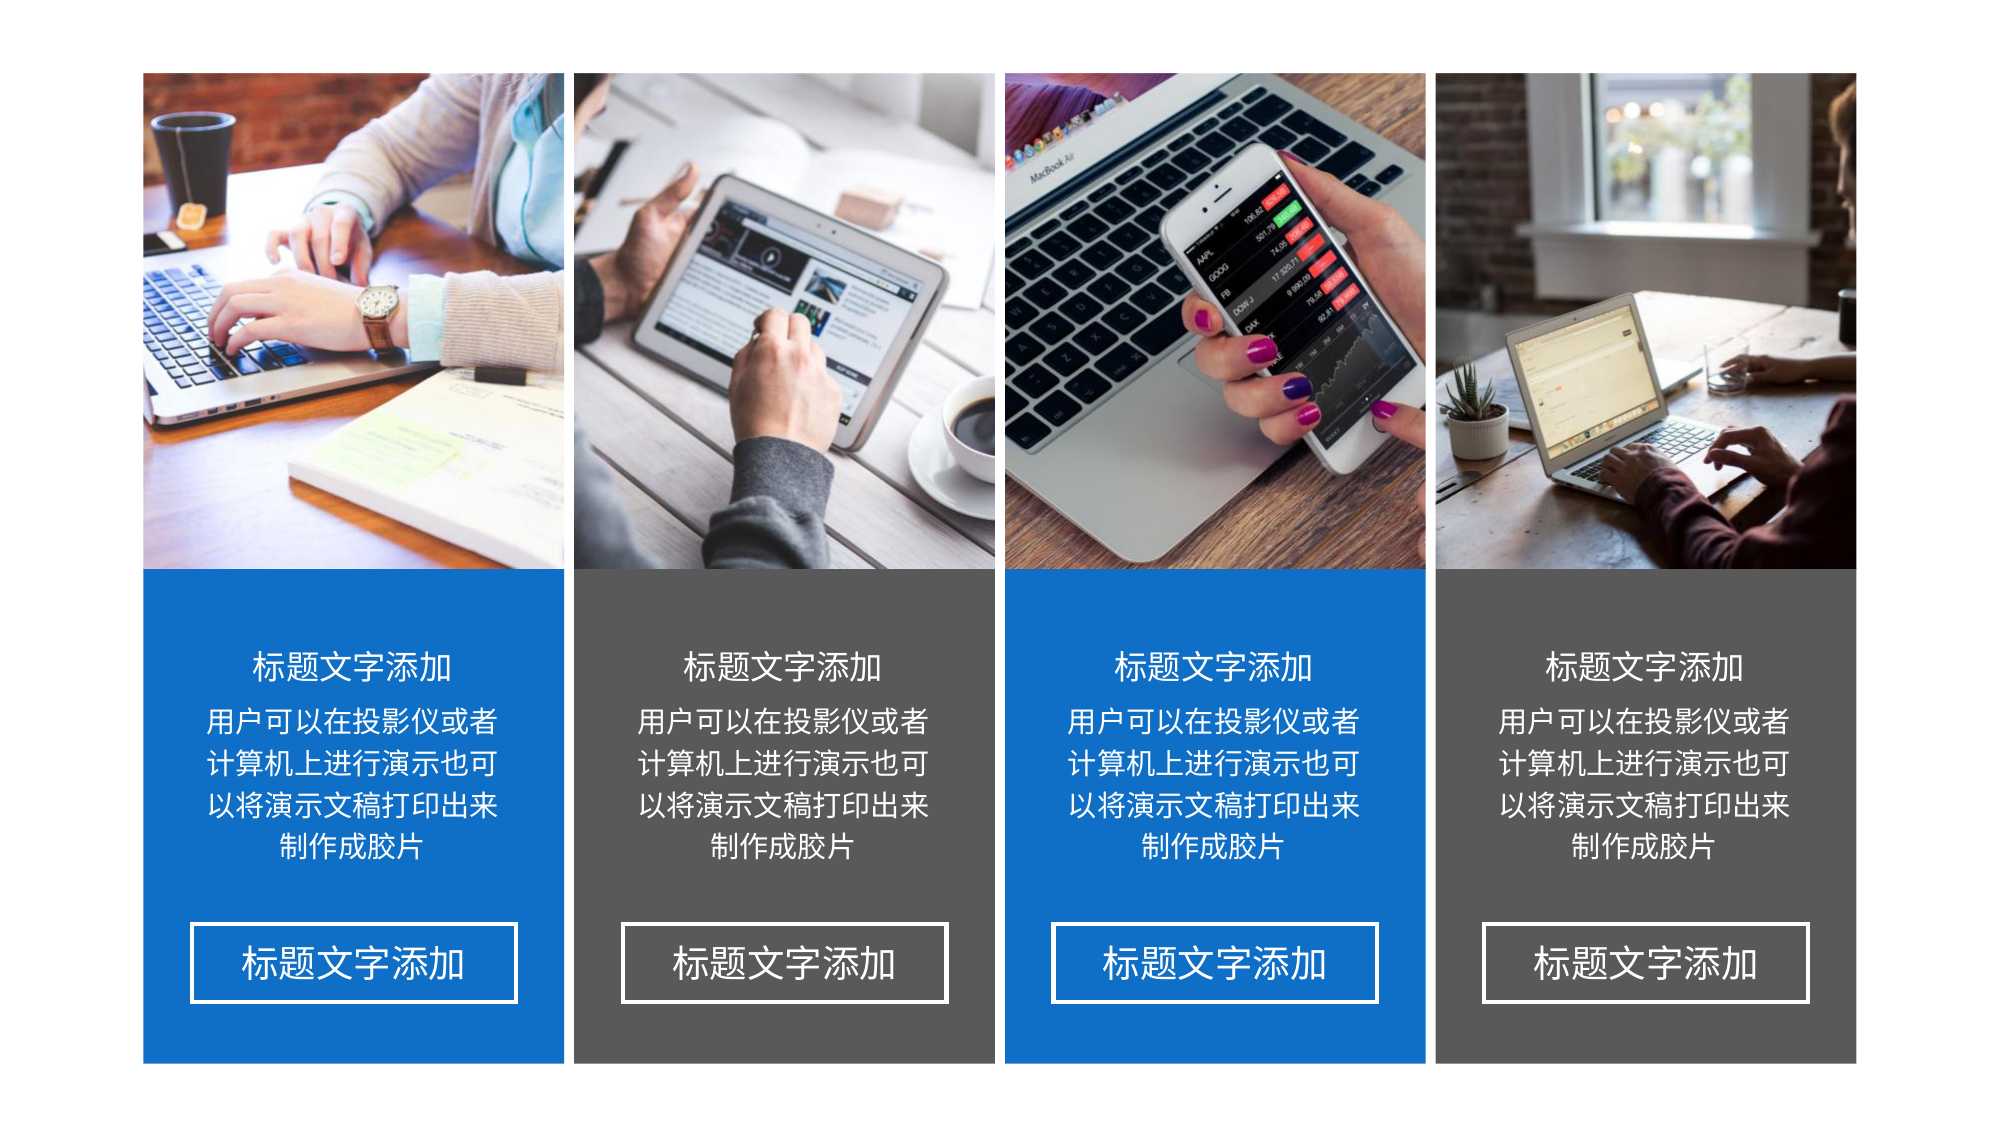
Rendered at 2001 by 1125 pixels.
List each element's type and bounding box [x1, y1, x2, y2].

text_box [143, 569, 565, 1064]
picture [1435, 73, 1857, 569]
text_box [1435, 569, 1857, 1064]
picture [574, 73, 995, 569]
picture [1004, 73, 1426, 569]
picture [143, 73, 565, 569]
text_box [1004, 569, 1426, 1064]
text_box [574, 569, 995, 1064]
